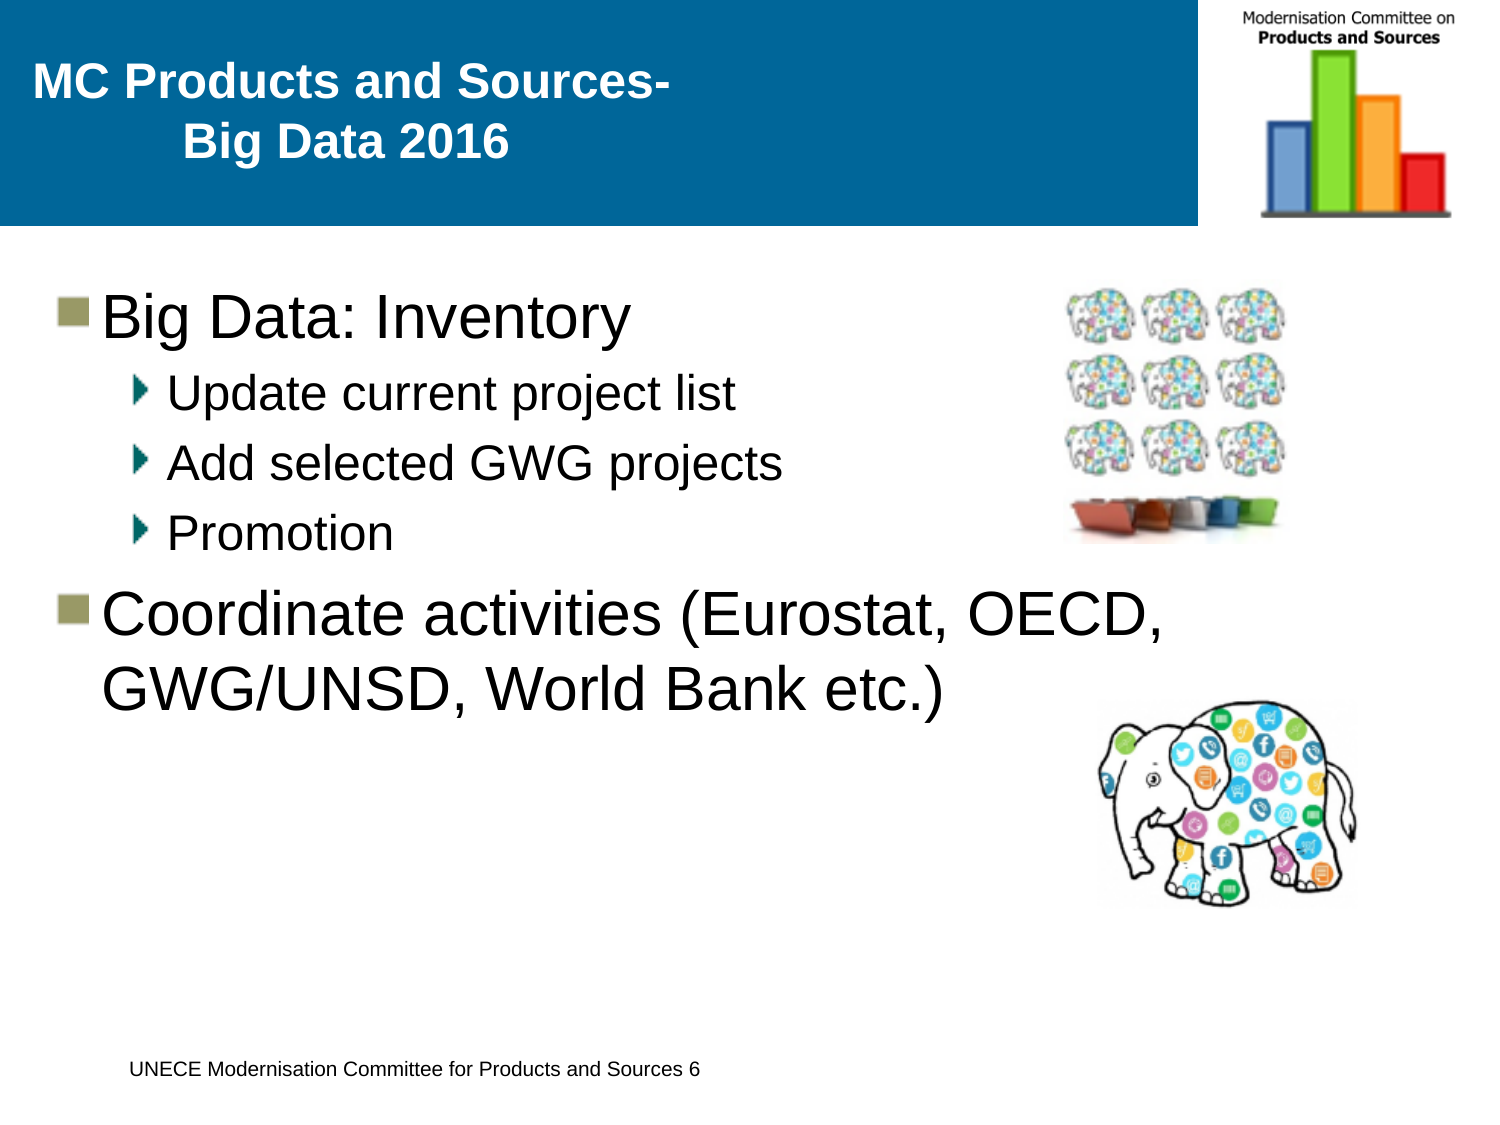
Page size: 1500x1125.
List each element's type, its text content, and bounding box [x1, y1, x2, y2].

title MC Products and Sources- Big Data 2016 [16, 14, 1178, 203]
list Big Data: Inventory Update current project list Add selected GWG projects Promotion Coordinate activities (Eurostat, OECD, GWG/UNSD, World Bank etc.) [29, 267, 1483, 1043]
picture [1062, 279, 1290, 544]
picture [1084, 656, 1376, 948]
slide_number UNECE Modernisation Committee for Products and Sources 6 [113, 1040, 1443, 1089]
picture [1199, 0, 1500, 227]
picture [44, 588, 89, 633]
picture [119, 442, 155, 478]
picture [119, 512, 155, 548]
picture [44, 291, 89, 335]
picture [119, 372, 155, 409]
